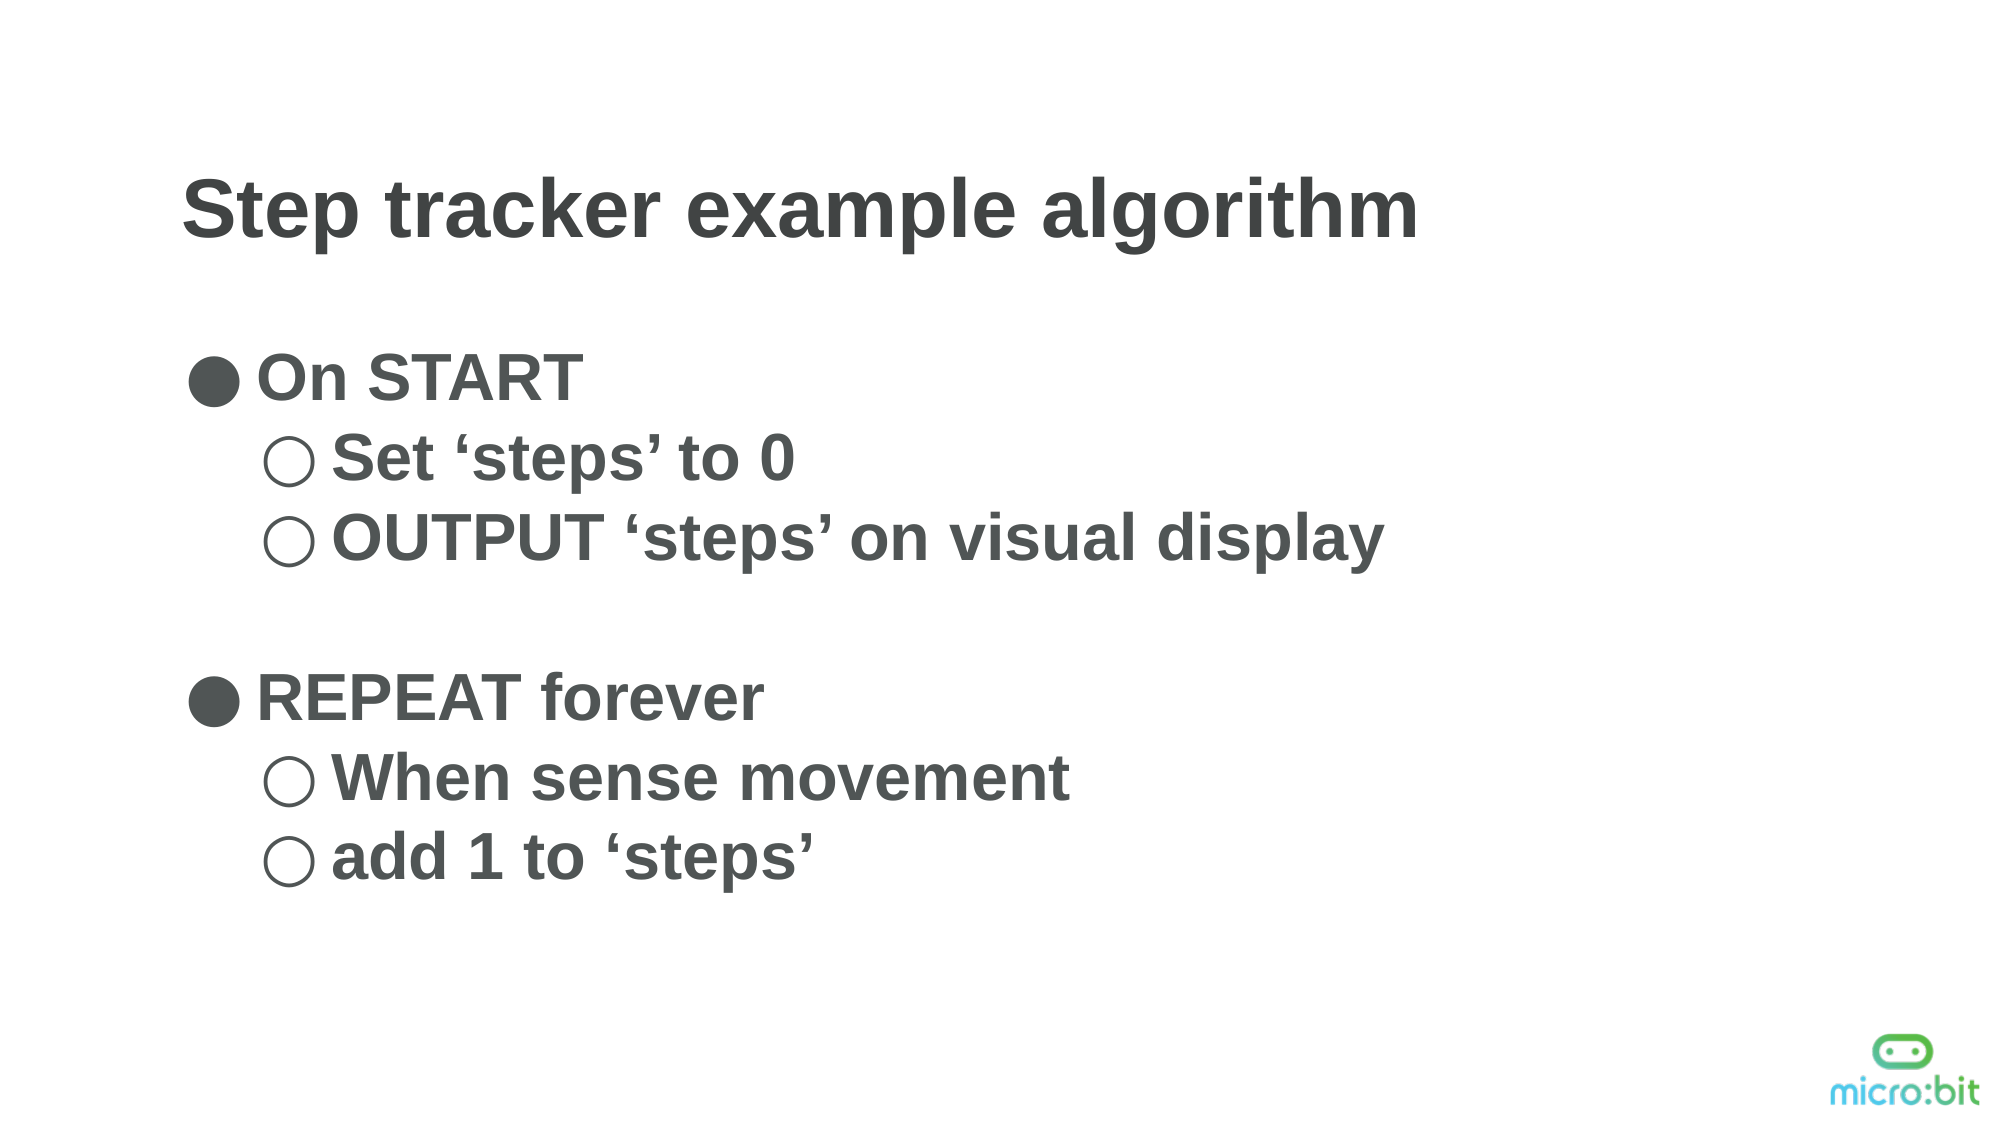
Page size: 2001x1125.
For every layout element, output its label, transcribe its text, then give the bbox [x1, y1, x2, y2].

text_box Step tracker example algorithm On START Set ‘steps’ to 0 OUTPUT ‘steps’ on visual display REPEAT forever When sense movement add 1 to ‘steps’ [165, 60, 1918, 884]
picture [1830, 1029, 1980, 1106]
